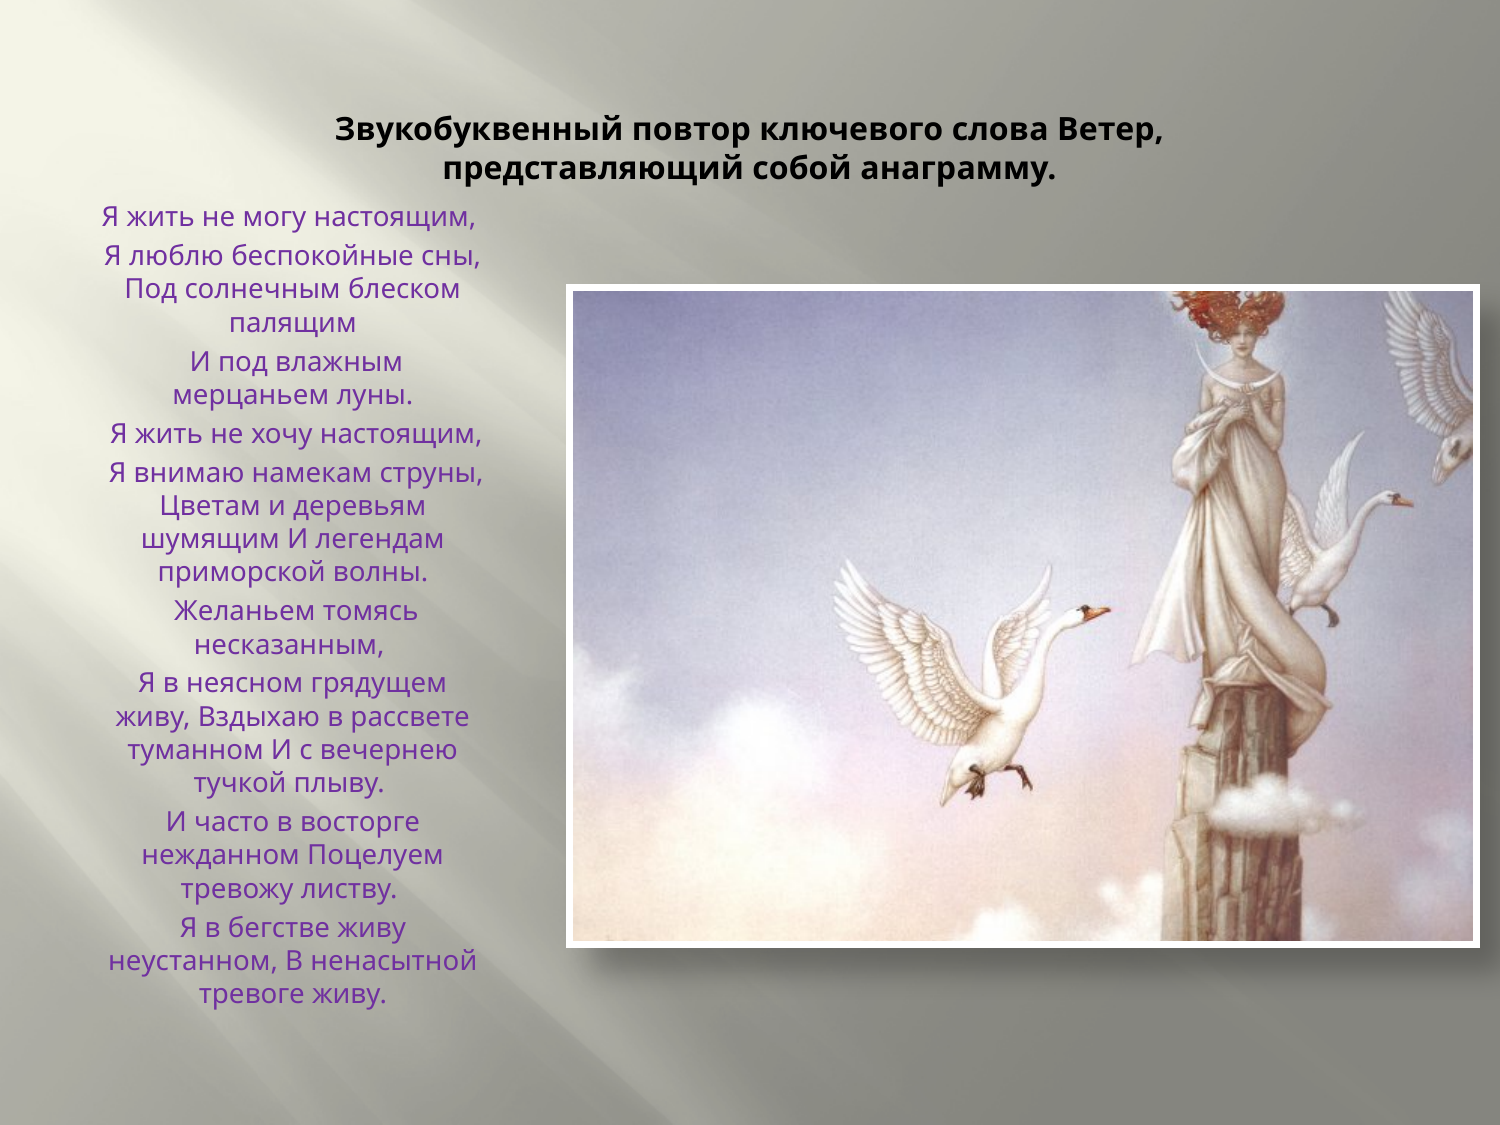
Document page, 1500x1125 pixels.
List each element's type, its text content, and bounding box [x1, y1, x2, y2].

list Я жить не могу настоящим, Я люблю беспокойные сны, Под солнечным блеском палящим И под влажным мерцаньем луны. Я жить не хочу настоящим, Я внимаю намекам струны, Цветам и деревьям шумящим И легендам приморской волны. Желаньем томясь несказанным, Я в неясном грядущем живу, Вздыхаю в рассвете туманном И с вечернею тучкой плыву. И часто в восторге нежданном Поцелуем тревожу листву. Я в бегстве живу неустанном, В ненасытной тревоге живу. [93, 191, 493, 1055]
picture [572, 290, 1473, 942]
title Звукобуквенный повтор ключевого слова Ветер, представляющий собой анаграмму. [300, 99, 1200, 186]
